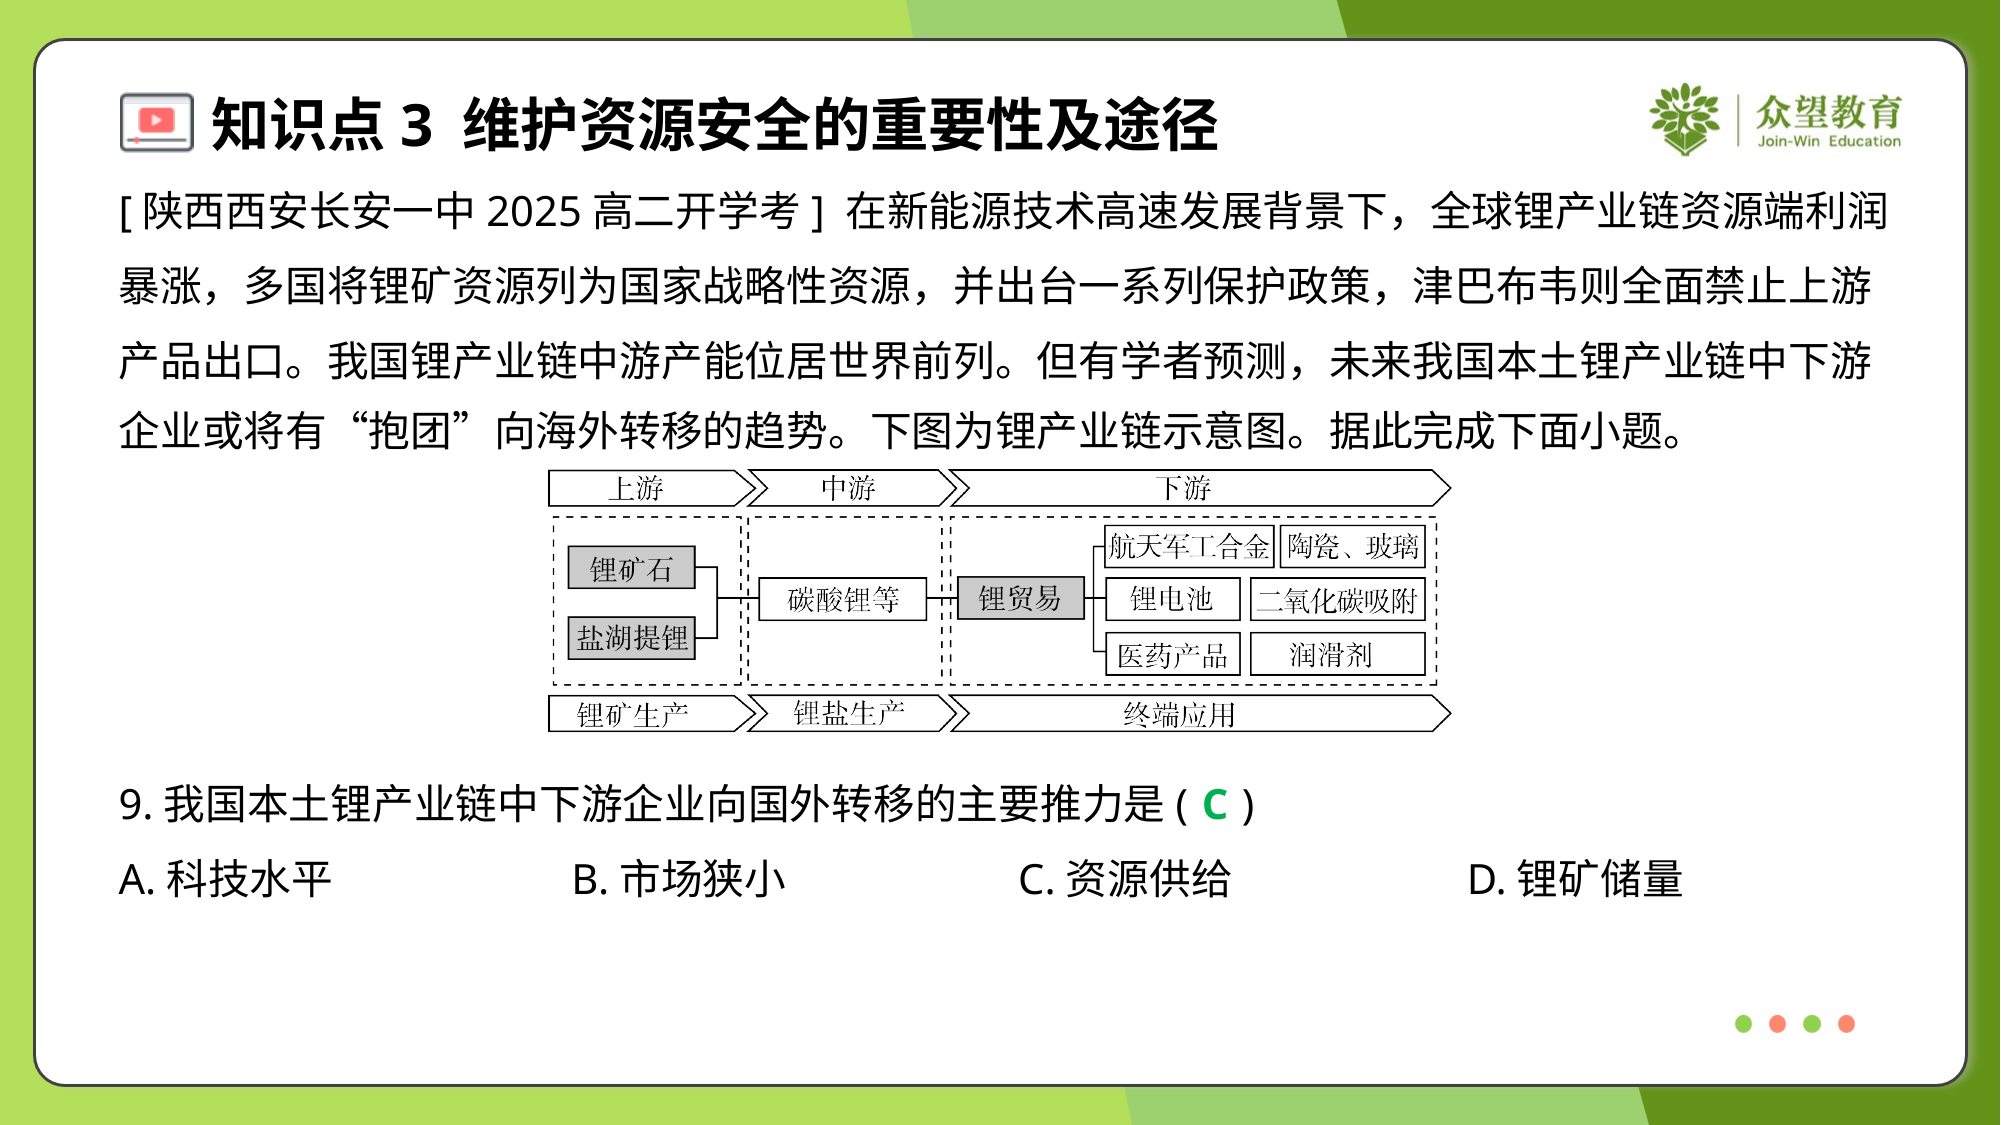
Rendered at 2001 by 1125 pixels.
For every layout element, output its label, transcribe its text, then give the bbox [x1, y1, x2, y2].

text_box 9.我国本土锂产业链中下游企业向国外转移的主要推力是( ) [1245, 753, 1883, 820]
picture [0, 0, 2000, 1125]
text_box C [1185, 753, 1245, 821]
text_box 9.我国本土锂产业链中下游企业向国外转移的主要推力是( ) [118, 753, 1185, 820]
text_box [陕西西安长安一中2025高二开学考] 在新能源技术高速发展背景下，全球锂产业链资源端利润 暴涨，多国将锂矿资源列为国家战略性资源，并出台一系列保护政策，津巴布韦则全面禁止上游 产品出口。我国锂产业链中游产能位居世界前列。但有学者预测，未来我国本土锂产业链中下游 企业或将有“抱团”向海外转移的趋势。下图为锂产业链示意图。据此完成下面小题。 [118, 159, 1883, 448]
text_box A.科技水平 B.市场狭小 C.资源供给 D.锂矿储量 [118, 827, 1883, 894]
